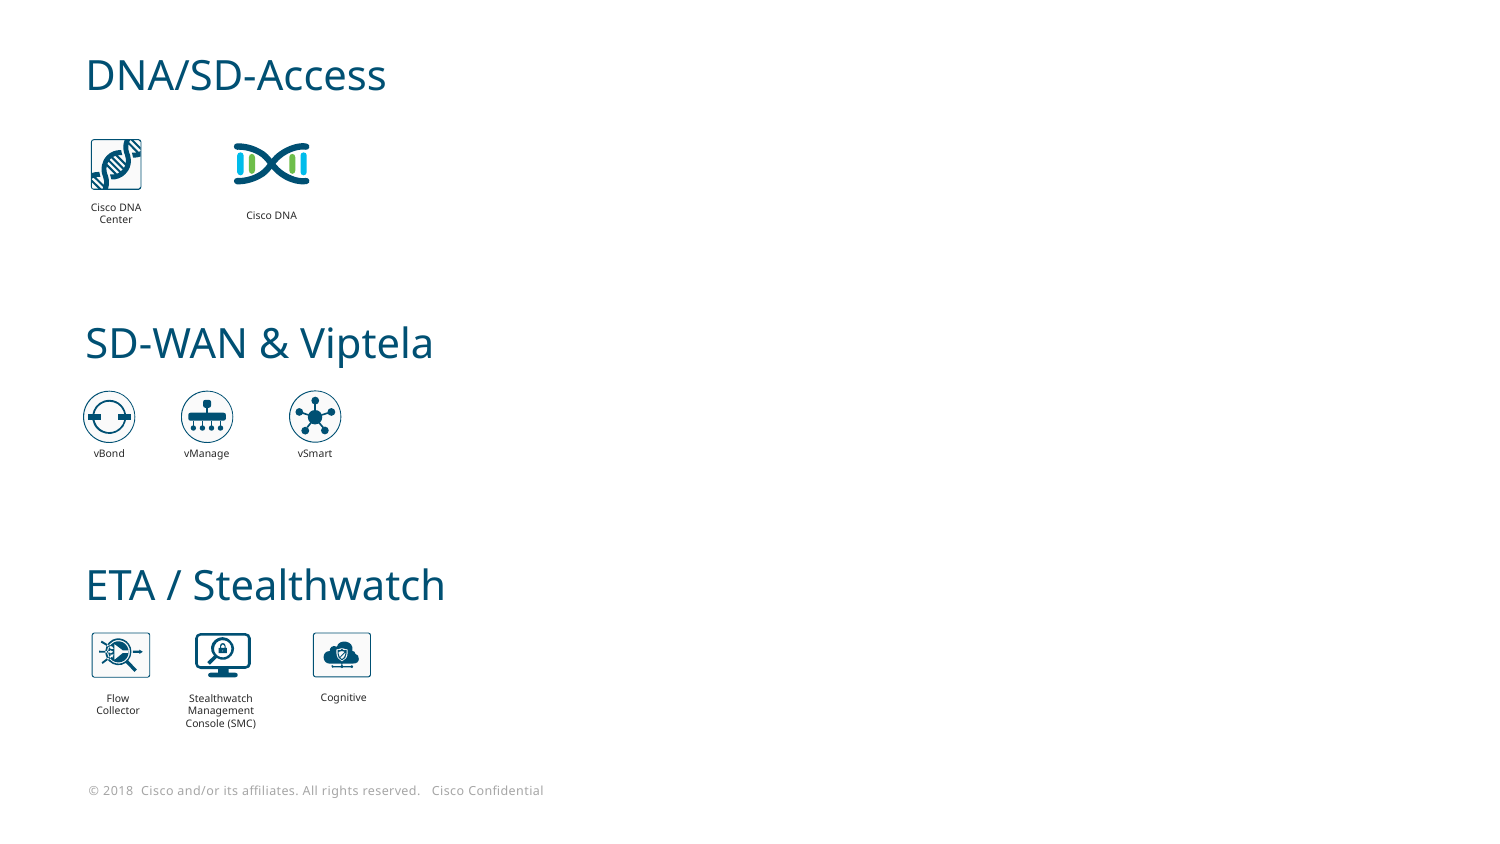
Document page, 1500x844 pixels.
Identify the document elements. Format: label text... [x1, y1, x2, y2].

text_box Cognitive [300, 683, 388, 711]
text_box Flow Collector [79, 684, 157, 725]
picture [107, 169, 112, 179]
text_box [233, 141, 310, 185]
picture [212, 636, 247, 665]
text_box vSmart [271, 439, 359, 468]
text_box Cisco DNA [221, 201, 322, 229]
picture [93, 141, 123, 173]
picture [91, 632, 151, 679]
picture [215, 641, 231, 656]
picture [180, 390, 234, 444]
text_box vManage [155, 439, 259, 468]
picture [315, 632, 369, 678]
title DNA/SD-Access [70, 18, 1440, 139]
picture [109, 164, 117, 172]
picture [115, 157, 124, 166]
picture [288, 390, 342, 444]
picture [109, 138, 142, 188]
text_box ETA / Stealthwatch [70, 559, 467, 618]
text_box vBond [70, 439, 149, 468]
text_box SD-WAN & Viptela [70, 286, 540, 407]
picture [199, 636, 221, 665]
text_box Stealthwatch Management Console (SMC) [169, 684, 273, 737]
picture [82, 390, 136, 444]
picture [194, 665, 252, 679]
text_box Cisco DNA Center [66, 193, 167, 234]
